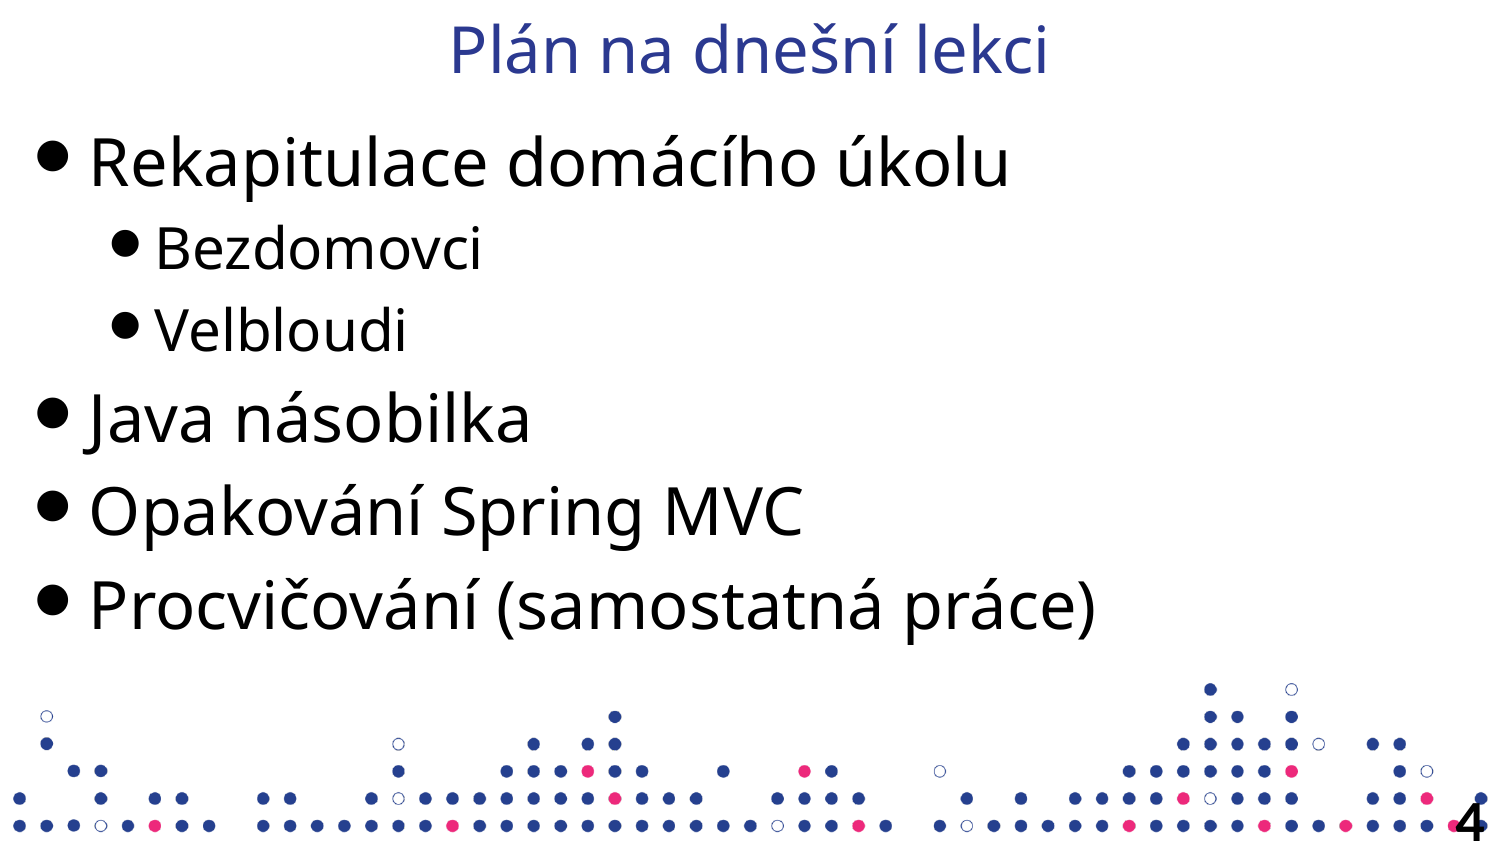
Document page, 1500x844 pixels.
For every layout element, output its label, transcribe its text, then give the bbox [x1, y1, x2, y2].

list Rekapitulace domácího úkolu Bezdomovci Velbloudi Java násobilka Opakování Spring MVC Procvičování (samostatná práce) [17, 111, 1483, 786]
picture [0, 674, 1500, 844]
title Plán na dnešní lekci [75, 0, 1425, 95]
slide_number 4 [1149, 797, 1500, 838]
